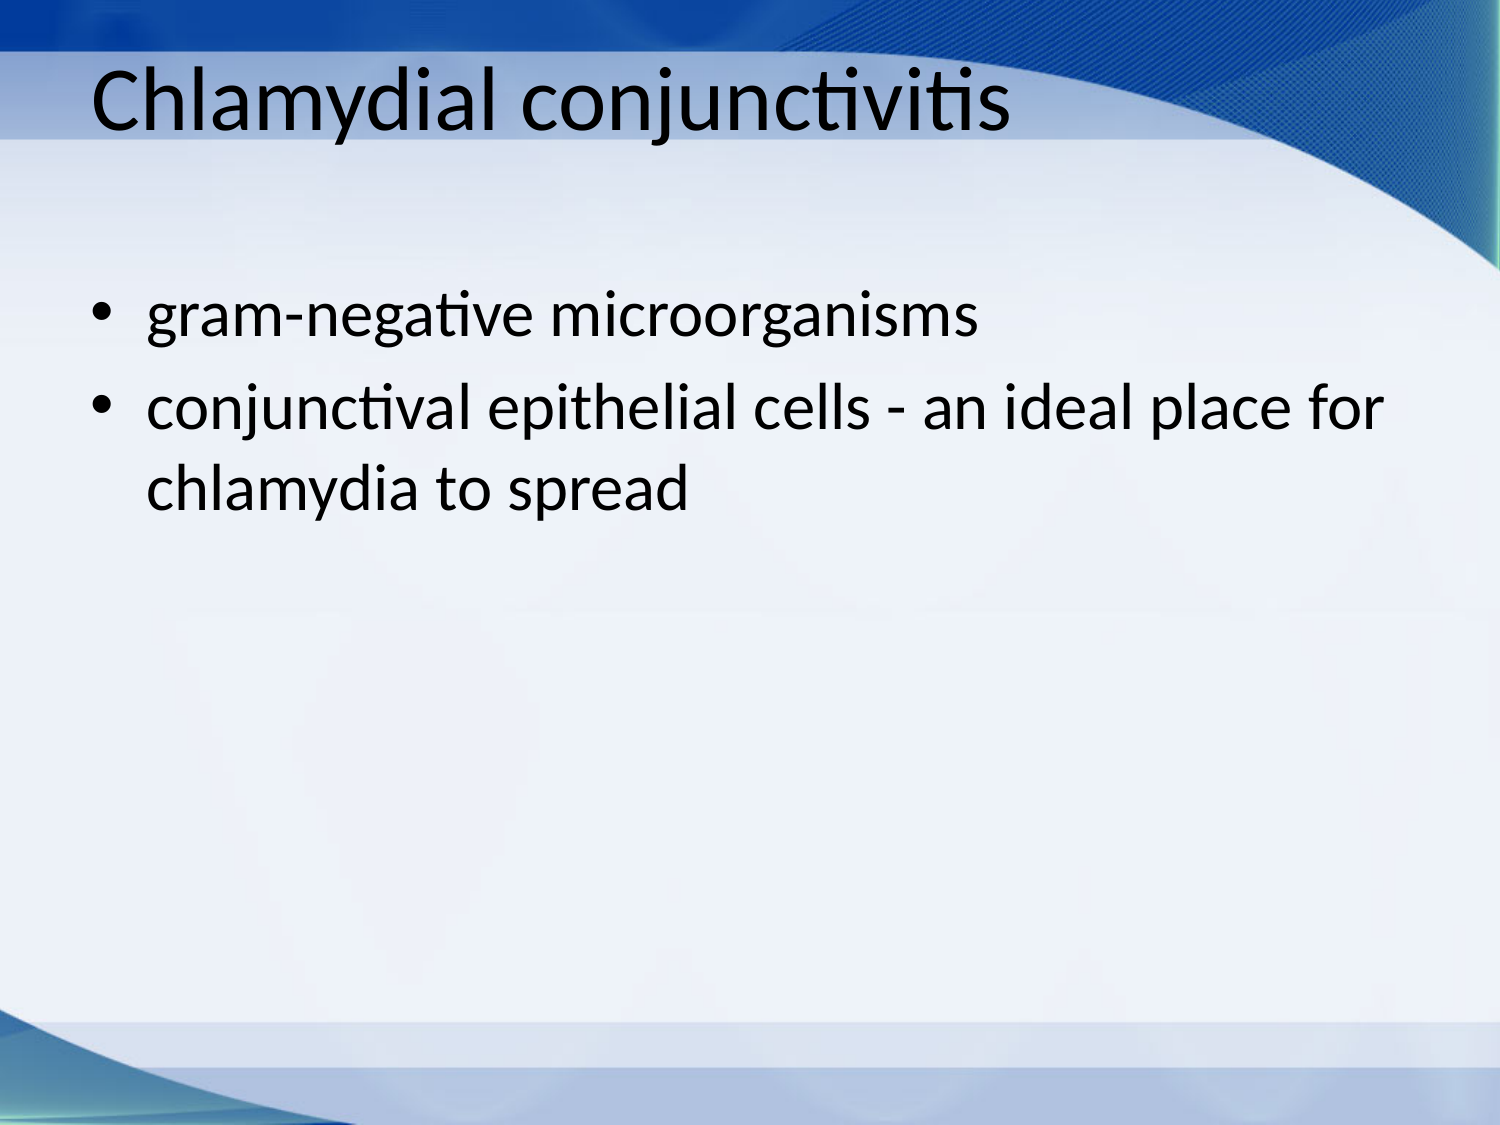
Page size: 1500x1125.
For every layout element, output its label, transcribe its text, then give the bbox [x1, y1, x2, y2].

title Chlamydial conjunctivitis [76, 0, 1427, 188]
picture [0, 0, 1500, 1125]
list gram-negative microorganisms conjunctival epithelial cells - an ideal place for chlamydia to spread [75, 262, 1425, 1005]
